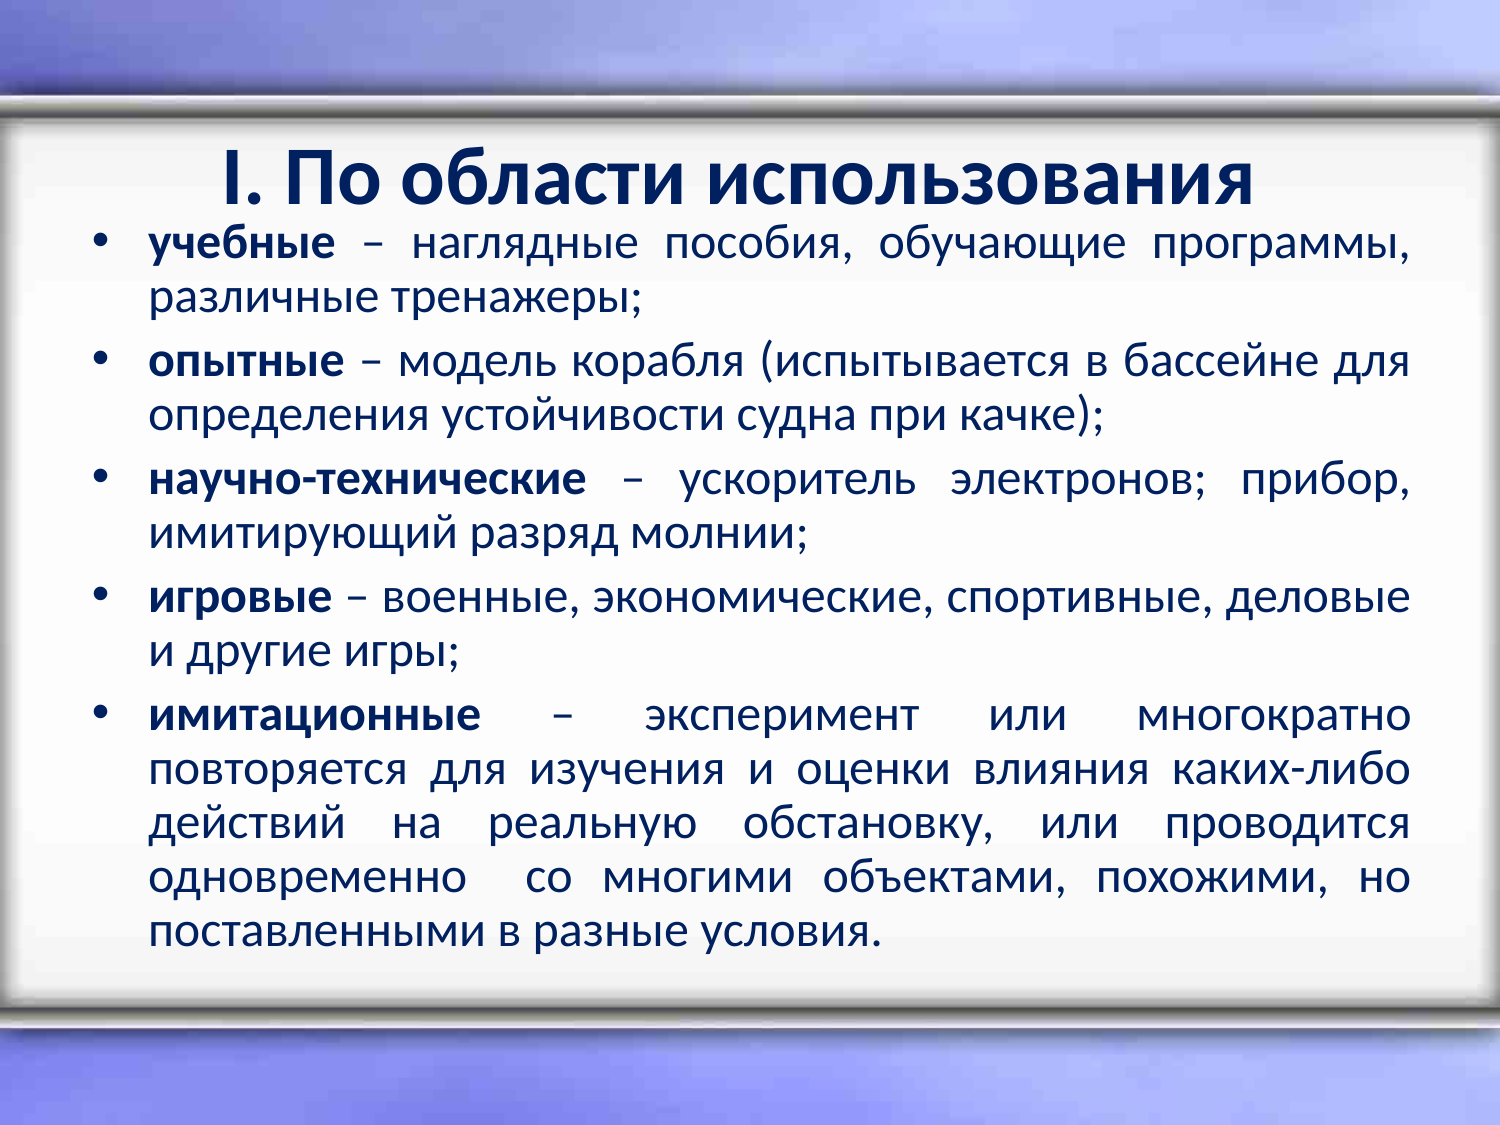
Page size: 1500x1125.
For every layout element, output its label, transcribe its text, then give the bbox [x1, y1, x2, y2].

title I. По области использования [112, 113, 1366, 208]
picture [0, 0, 1500, 1125]
list учебные – наглядные пособия, обучающие программы, различные тренажеры; опытные – модель корабля (испытывается в бассейне для определения устойчивости судна при качке); научно-технические – ускоритель электронов; прибор, имитирующий разряд молнии; игровые – военные, экономические, спортивные, деловые и другие игры; имитационные – эксперимент или многократно повторяется для изучения и оценки влияния каких-либо действий на реальную обстановку, или проводится одновременно со многими объектами, похожими, но поставленными в разные условия. [76, 208, 1427, 1041]
